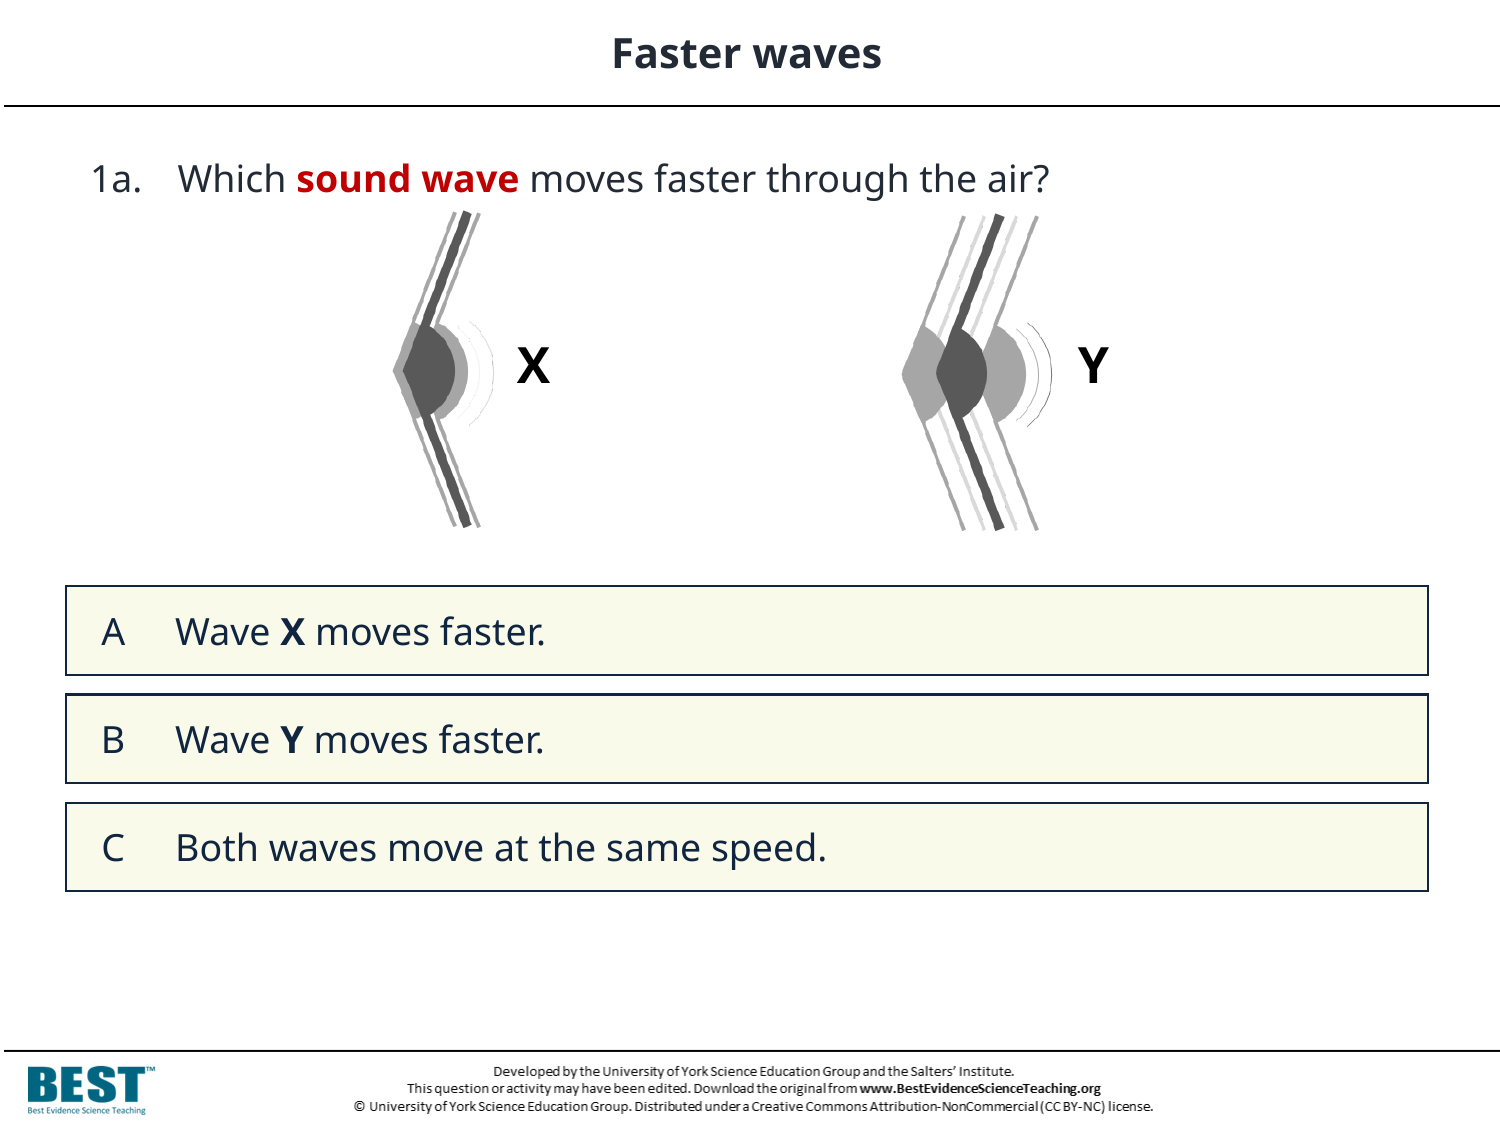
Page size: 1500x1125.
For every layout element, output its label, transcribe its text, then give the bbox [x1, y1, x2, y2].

text_box Faster waves [23, 4, 1471, 99]
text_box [253, 210, 1176, 548]
picture [3, 105, 1500, 1125]
